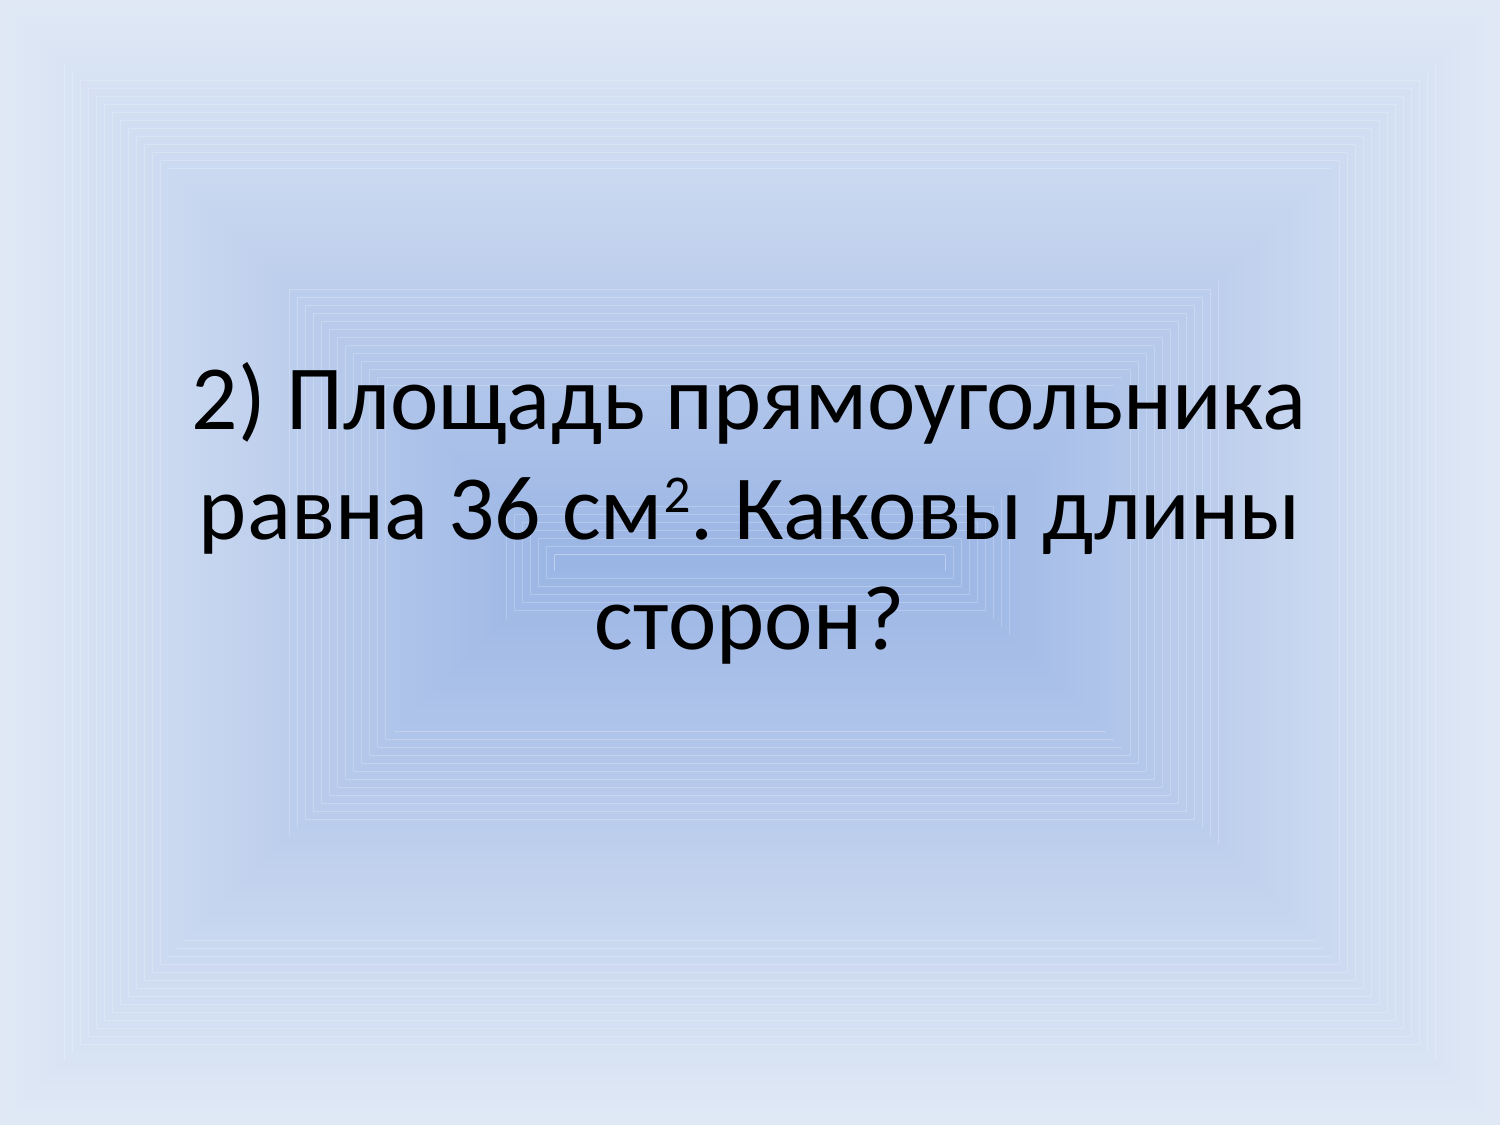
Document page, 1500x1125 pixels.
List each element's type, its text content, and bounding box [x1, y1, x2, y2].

title 2) Площадь прямоугольника равна 36 см2. Каковы длины сторон? [75, 45, 1425, 961]
